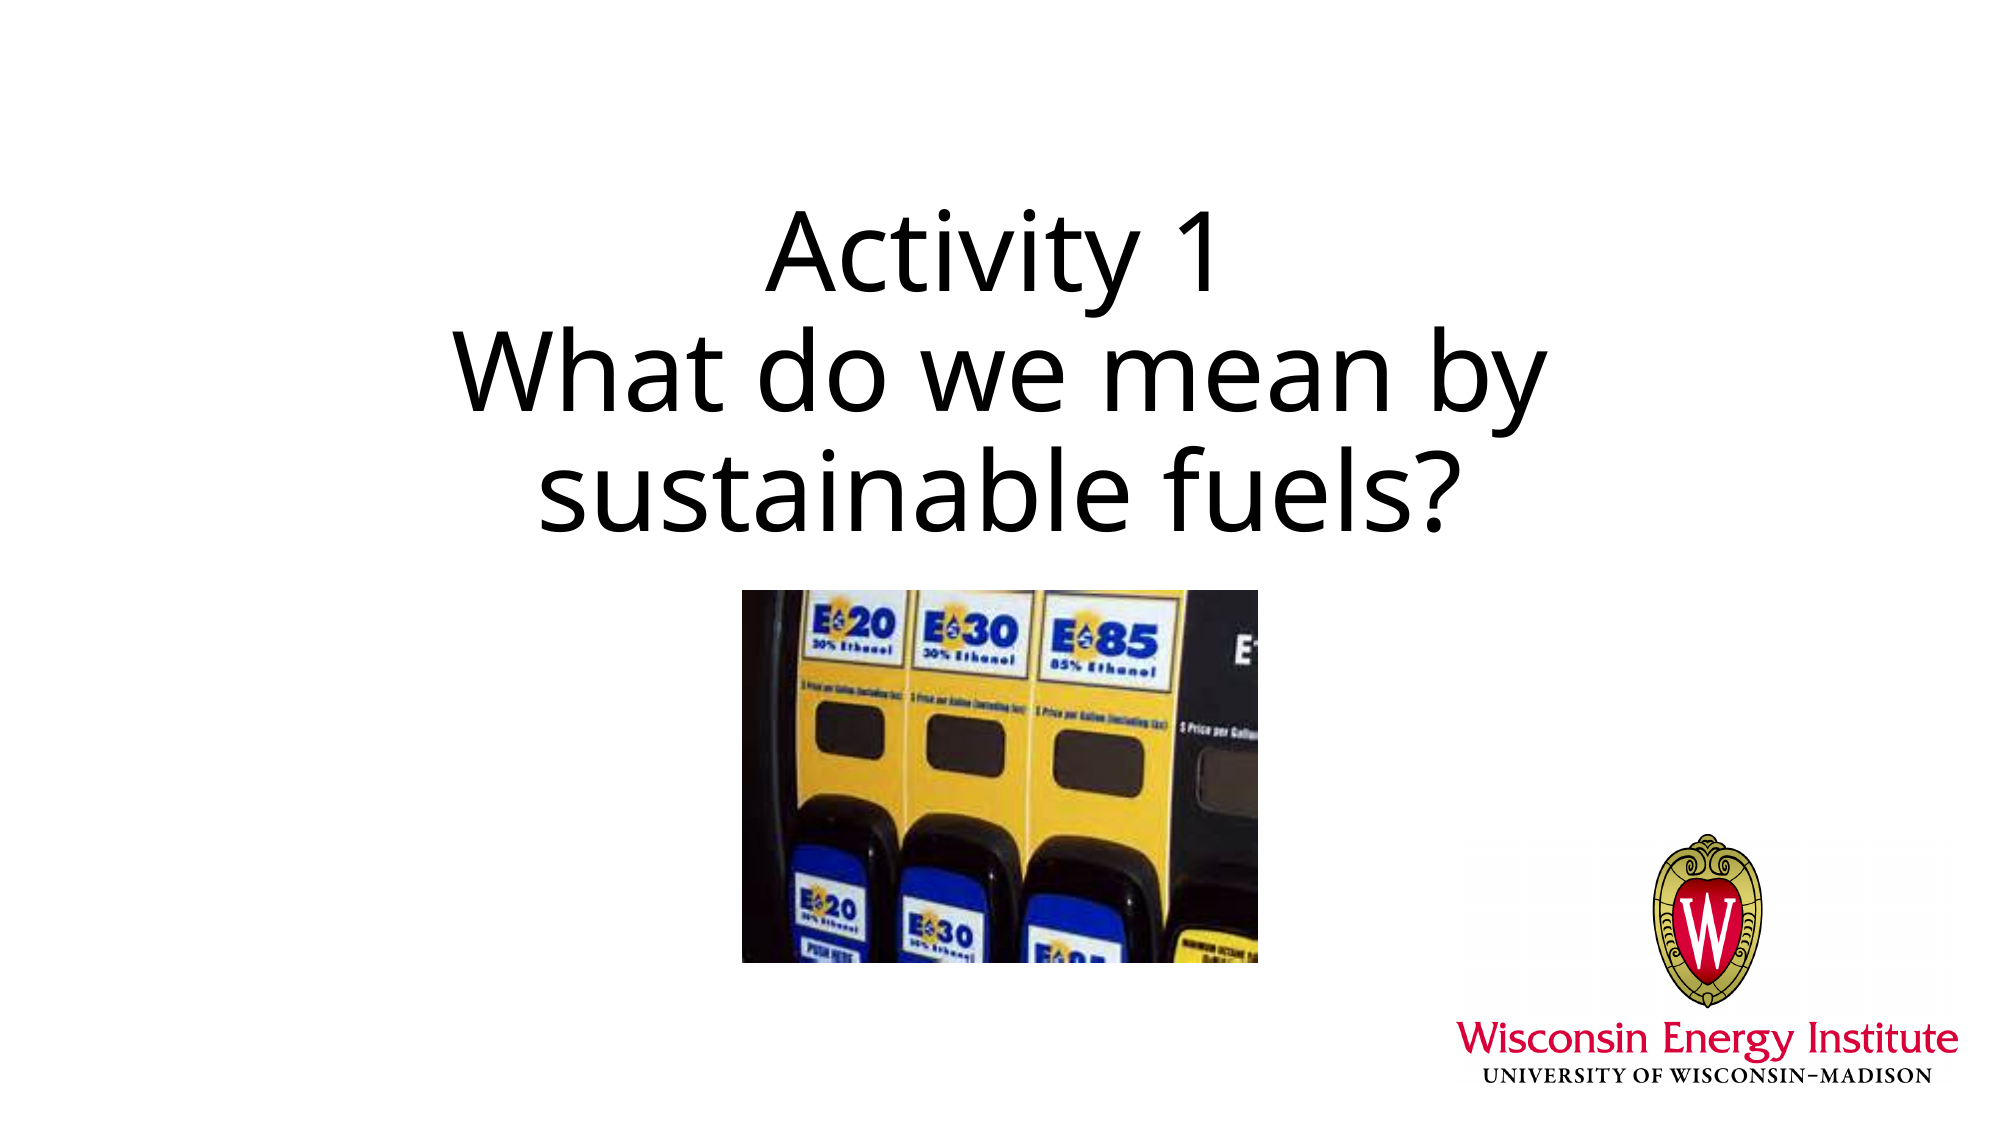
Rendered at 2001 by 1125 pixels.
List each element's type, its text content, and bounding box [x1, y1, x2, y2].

title Activity 1 What do we mean by sustainable fuels? [249, 184, 1750, 564]
picture [742, 590, 1258, 963]
picture [1456, 834, 1958, 1083]
